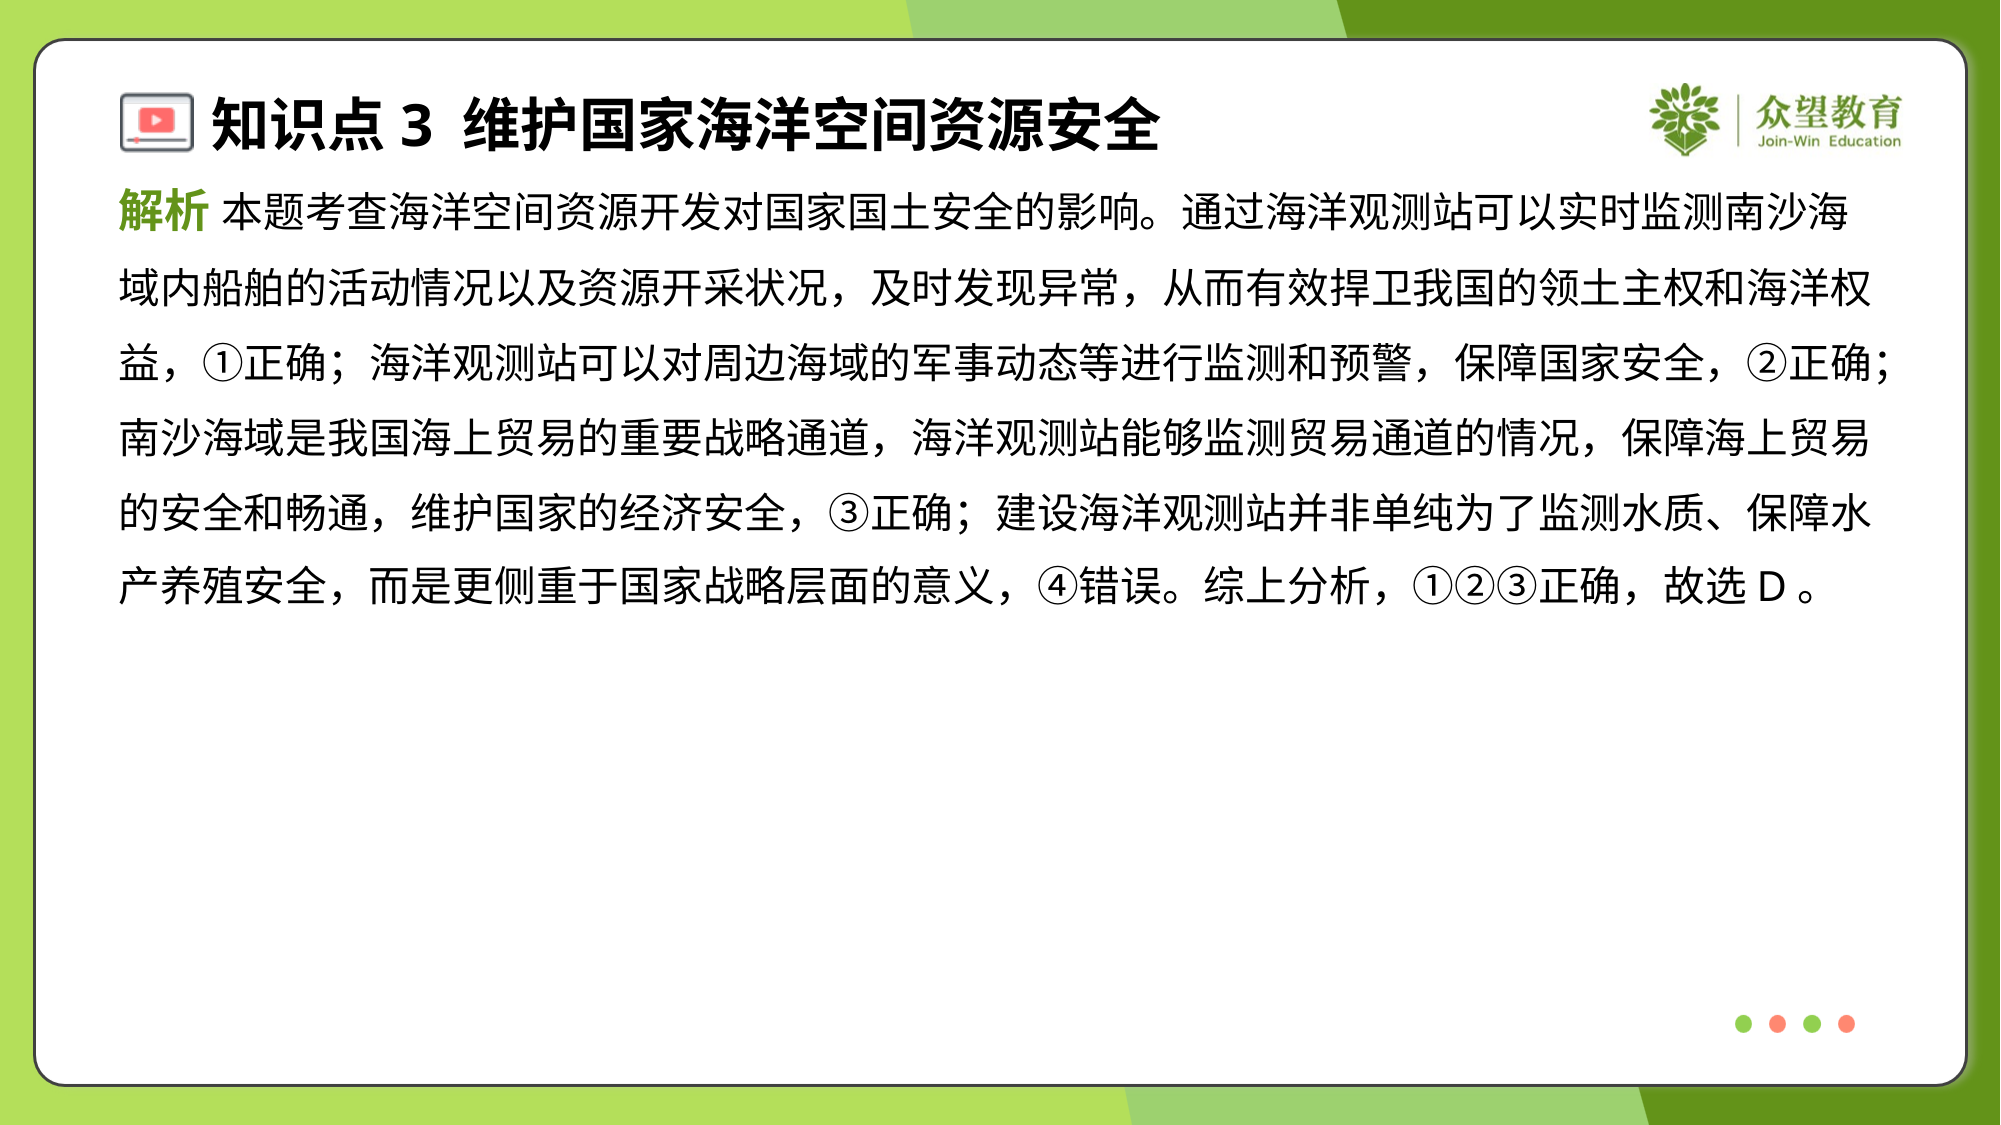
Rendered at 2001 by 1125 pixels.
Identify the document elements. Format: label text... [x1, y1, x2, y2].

text_box 解析 本题考查海洋空间资源开发对国家国土安全的影响。通过海洋观测站可以实时监测南沙海 域内船舶的活动情况以及资源开采状况，及时发现异常，从而有效捍卫我国的领土主权和海洋权 益，①正确；海洋观测站可以对周边海域的军事动态等进行监测和预警，保障国家安全，②正确； 南沙海域是我国海上贸易的重要战略通道，海洋观测站能够监测贸易通道的情况，保障海上贸易 的安全和畅通，维护国家的经济安全，③正确；建设海洋观测站并非单纯为了监测水质、保障水 产养殖安全，而是更侧重于国家战略层面的意义，④错误。综上分析，①②③正确，故选D。 [118, 159, 1883, 602]
picture [0, 0, 2000, 1125]
